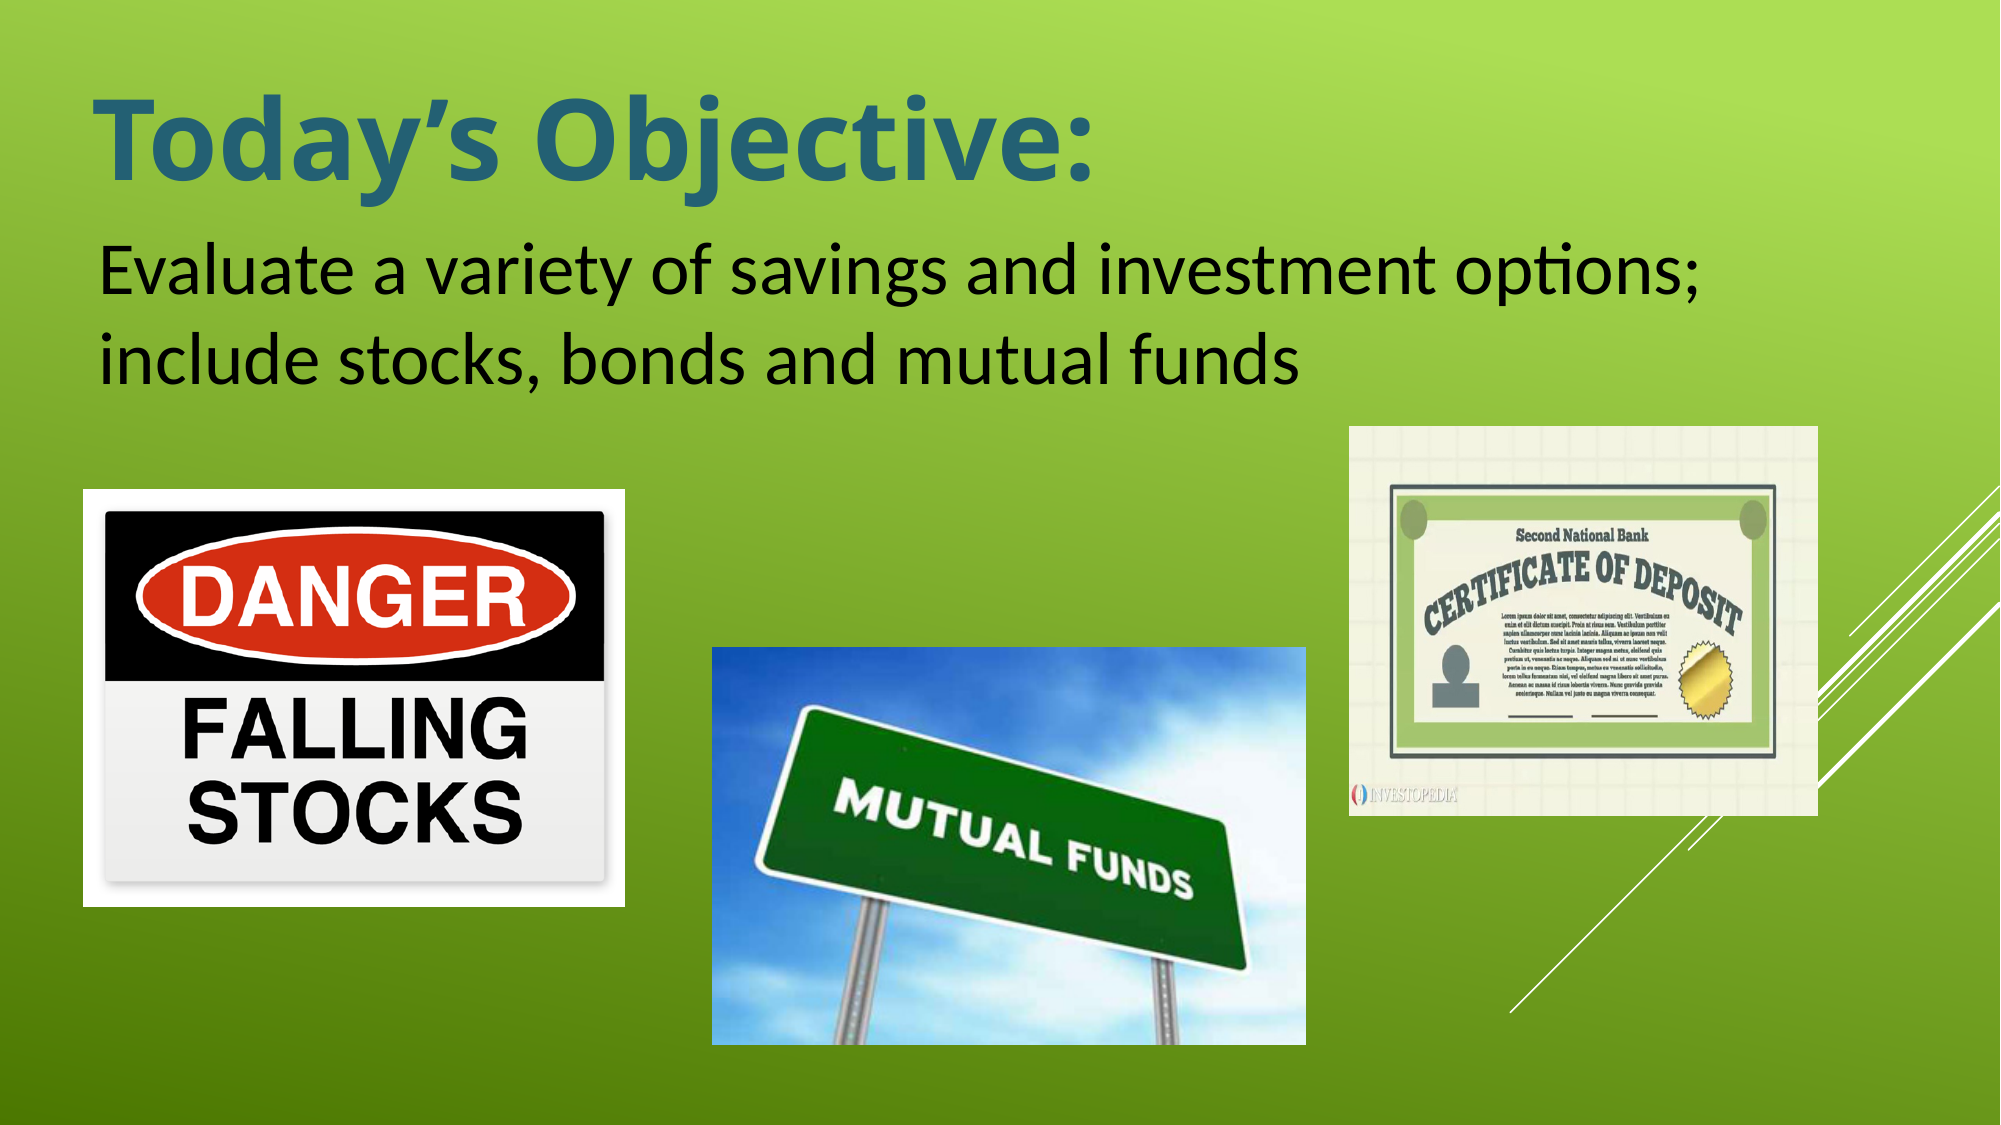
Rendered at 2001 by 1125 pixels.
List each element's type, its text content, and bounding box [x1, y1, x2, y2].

picture [83, 489, 626, 907]
text_box Today’s Objective: [76, 60, 1113, 211]
text_box Evaluate a variety of savings and investment options; include stocks, bonds and mutual funds [83, 212, 1775, 407]
picture [711, 647, 1307, 1045]
picture [1349, 426, 1819, 817]
